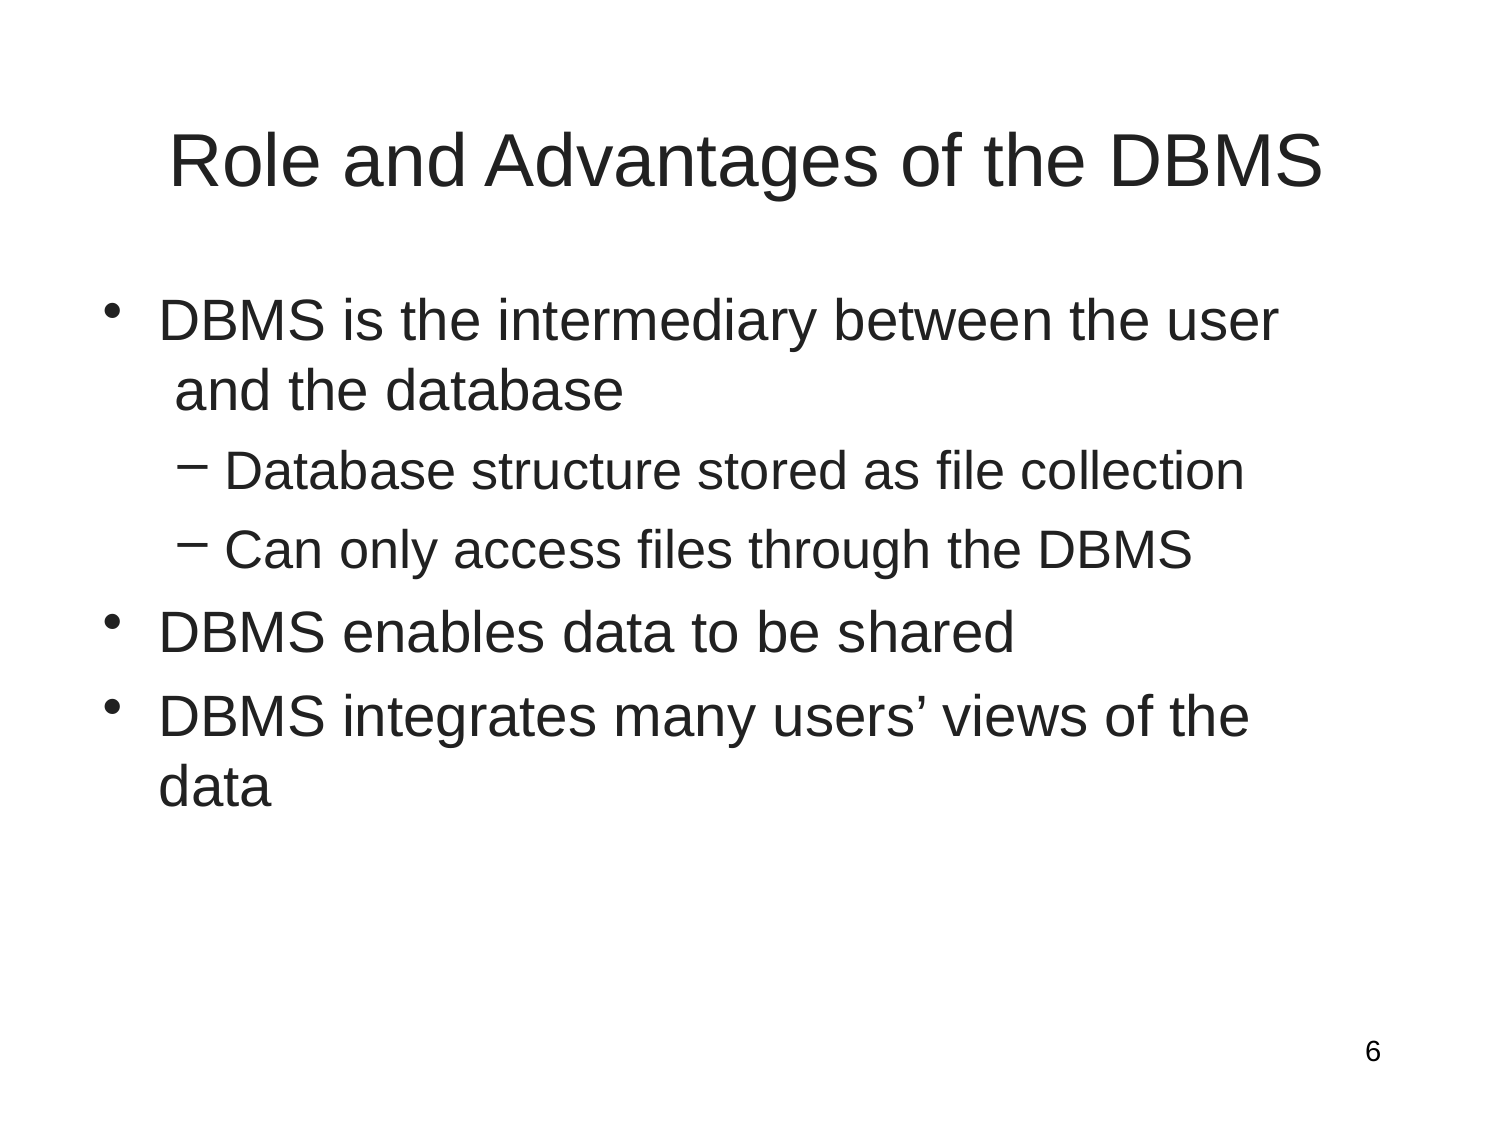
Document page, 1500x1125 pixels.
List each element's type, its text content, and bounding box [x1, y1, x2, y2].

text_box DBMS is the intermediary between the user and the database Database structure stored as file collection Can only access files through the DBMS DBMS enables data to be shared DBMS integrates many users’ views of the data [100, 280, 1387, 819]
slide_number 6 [1361, 1033, 1402, 1125]
title Role and Advantages of the DBMS [166, 109, 1333, 280]
